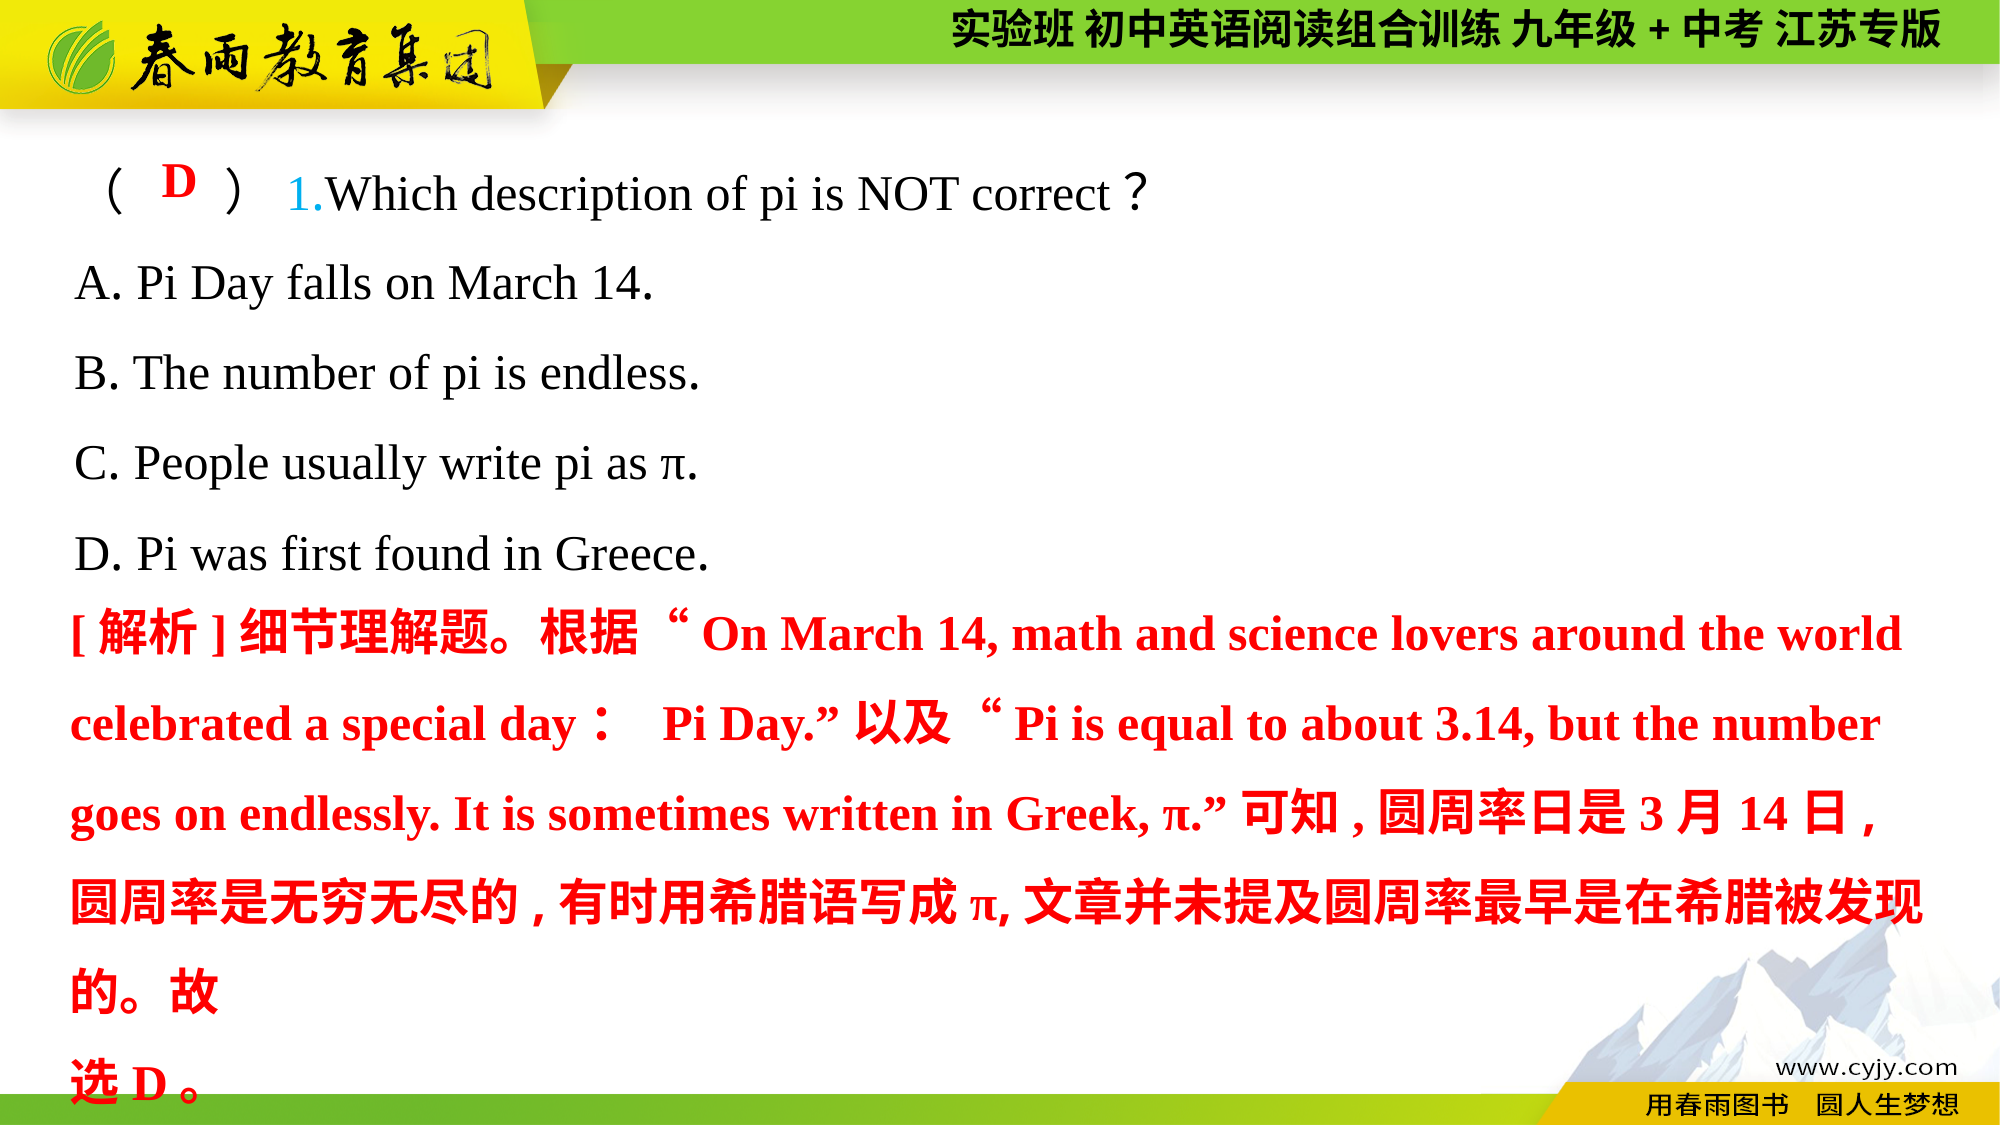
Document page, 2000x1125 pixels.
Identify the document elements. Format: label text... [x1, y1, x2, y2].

picture [0, 0, 2000, 1125]
text_box [解析]细节理解题。根据“On March 14, math and science lovers around the world celebrated a special day： Pi Day.”以及“Pi is equal to about 3.14, but the number goes on endlessly. It is sometimes written in Greek, π.”可知,圆周率日是3月14日,圆周率是无穷无尽的,有时用希腊语写成π,文章并未提及圆周率最早是在希腊被发现的。故 选D。 [54, 562, 1939, 1118]
list （ ）1.Which description of pi is NOT correct？ A. Pi Day falls on March 14. B. The number of pi is endless. C. People usually write pi as π. D. Pi was first found in Greece. [59, 122, 1944, 581]
text_box D [146, 140, 213, 216]
